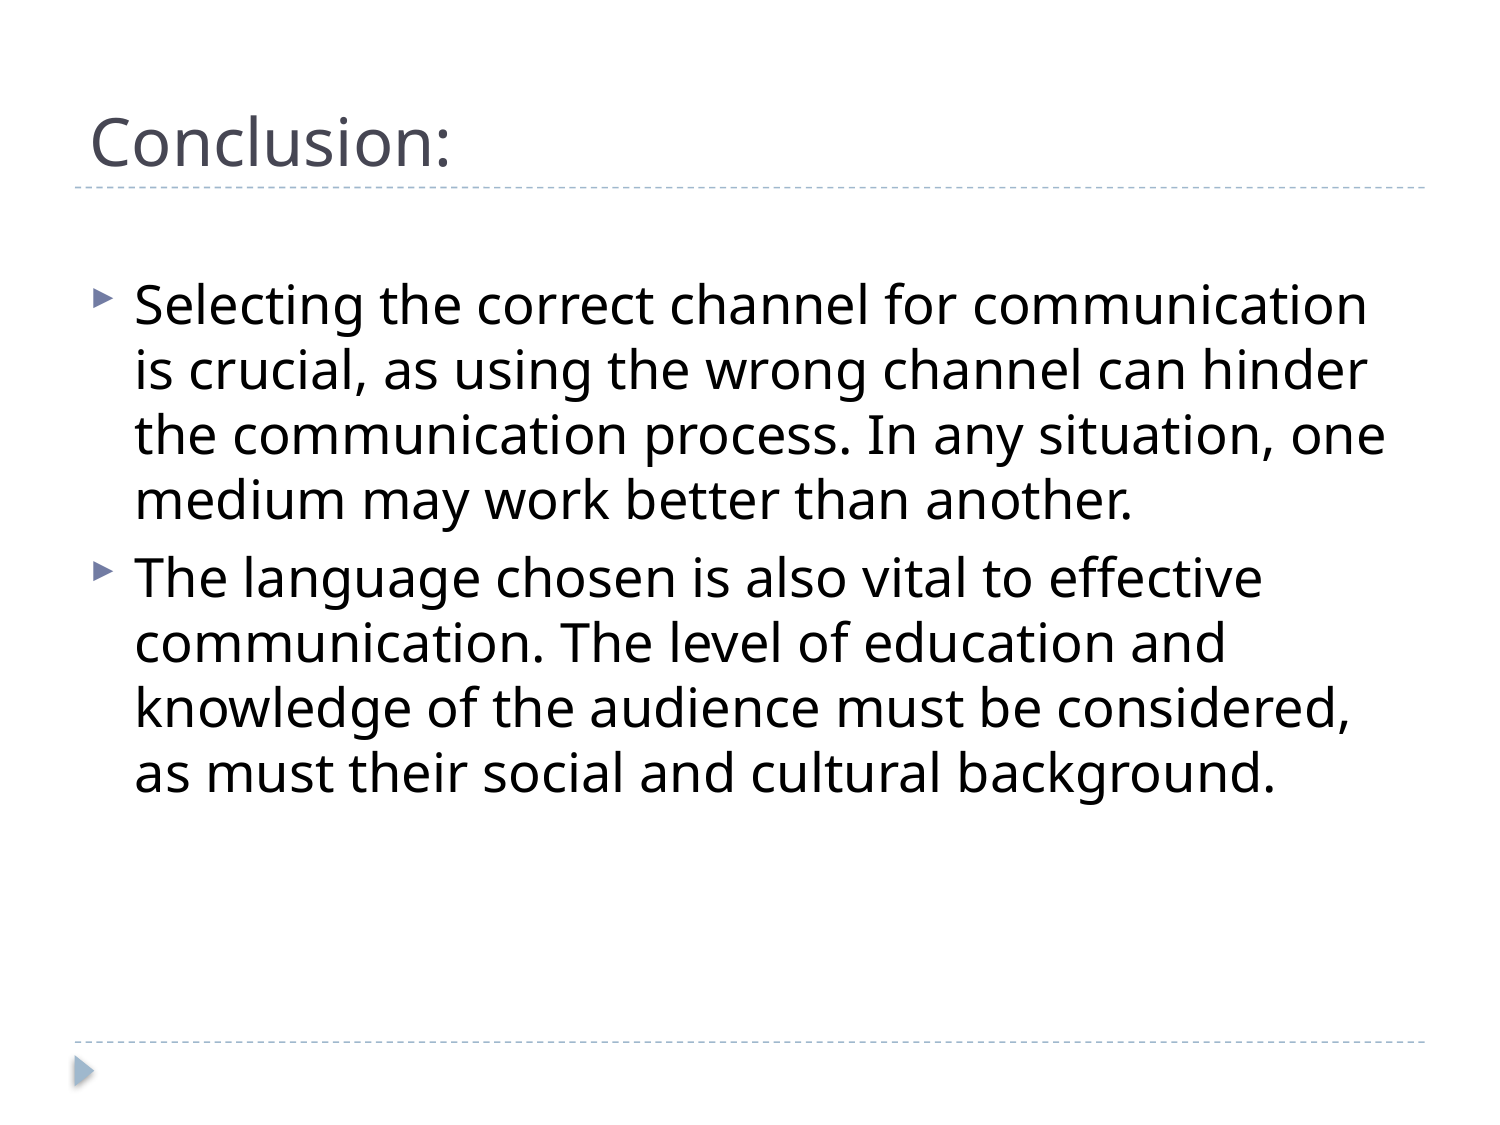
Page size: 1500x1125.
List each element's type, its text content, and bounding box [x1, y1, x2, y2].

list Selecting the correct channel for communication is crucial, as using the wrong channel can hinder the communication process. In any situation, one medium may work better than another. The language chosen is also vital to effective communication. The level of education and knowledge of the audience must be considered, as must their social and cultural background. [75, 262, 1425, 1063]
title Conclusion: [75, 24, 1425, 188]
